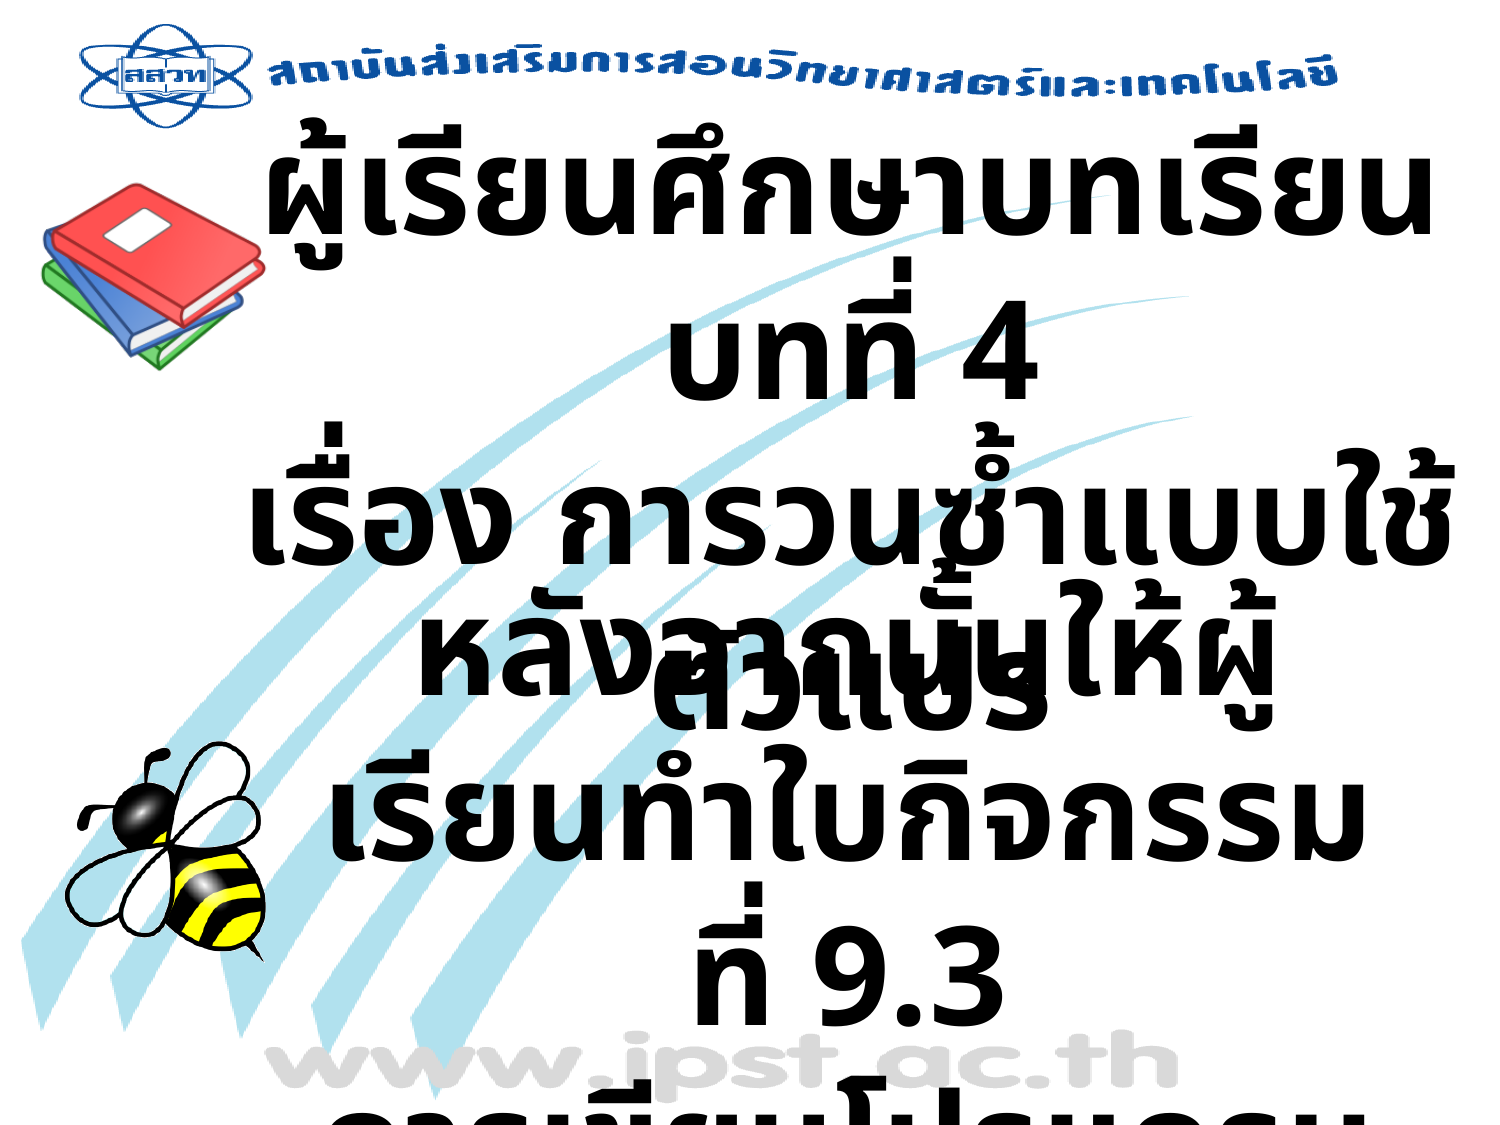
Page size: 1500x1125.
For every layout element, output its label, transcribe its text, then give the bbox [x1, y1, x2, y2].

text_box หลังจากนั้นให้ผู้เรียนทำใบกิจกรรมที่ 9.3 การเขียนโปรแกรมที่มีตัวแปร [264, 550, 1431, 1125]
picture [0, 0, 1500, 1125]
text_box ผู้เรียนศึกษาบทเรียนบทที่ 4 เรื่อง การวนซ้ำแบบใช้ตัวแปร [218, 89, 1483, 765]
